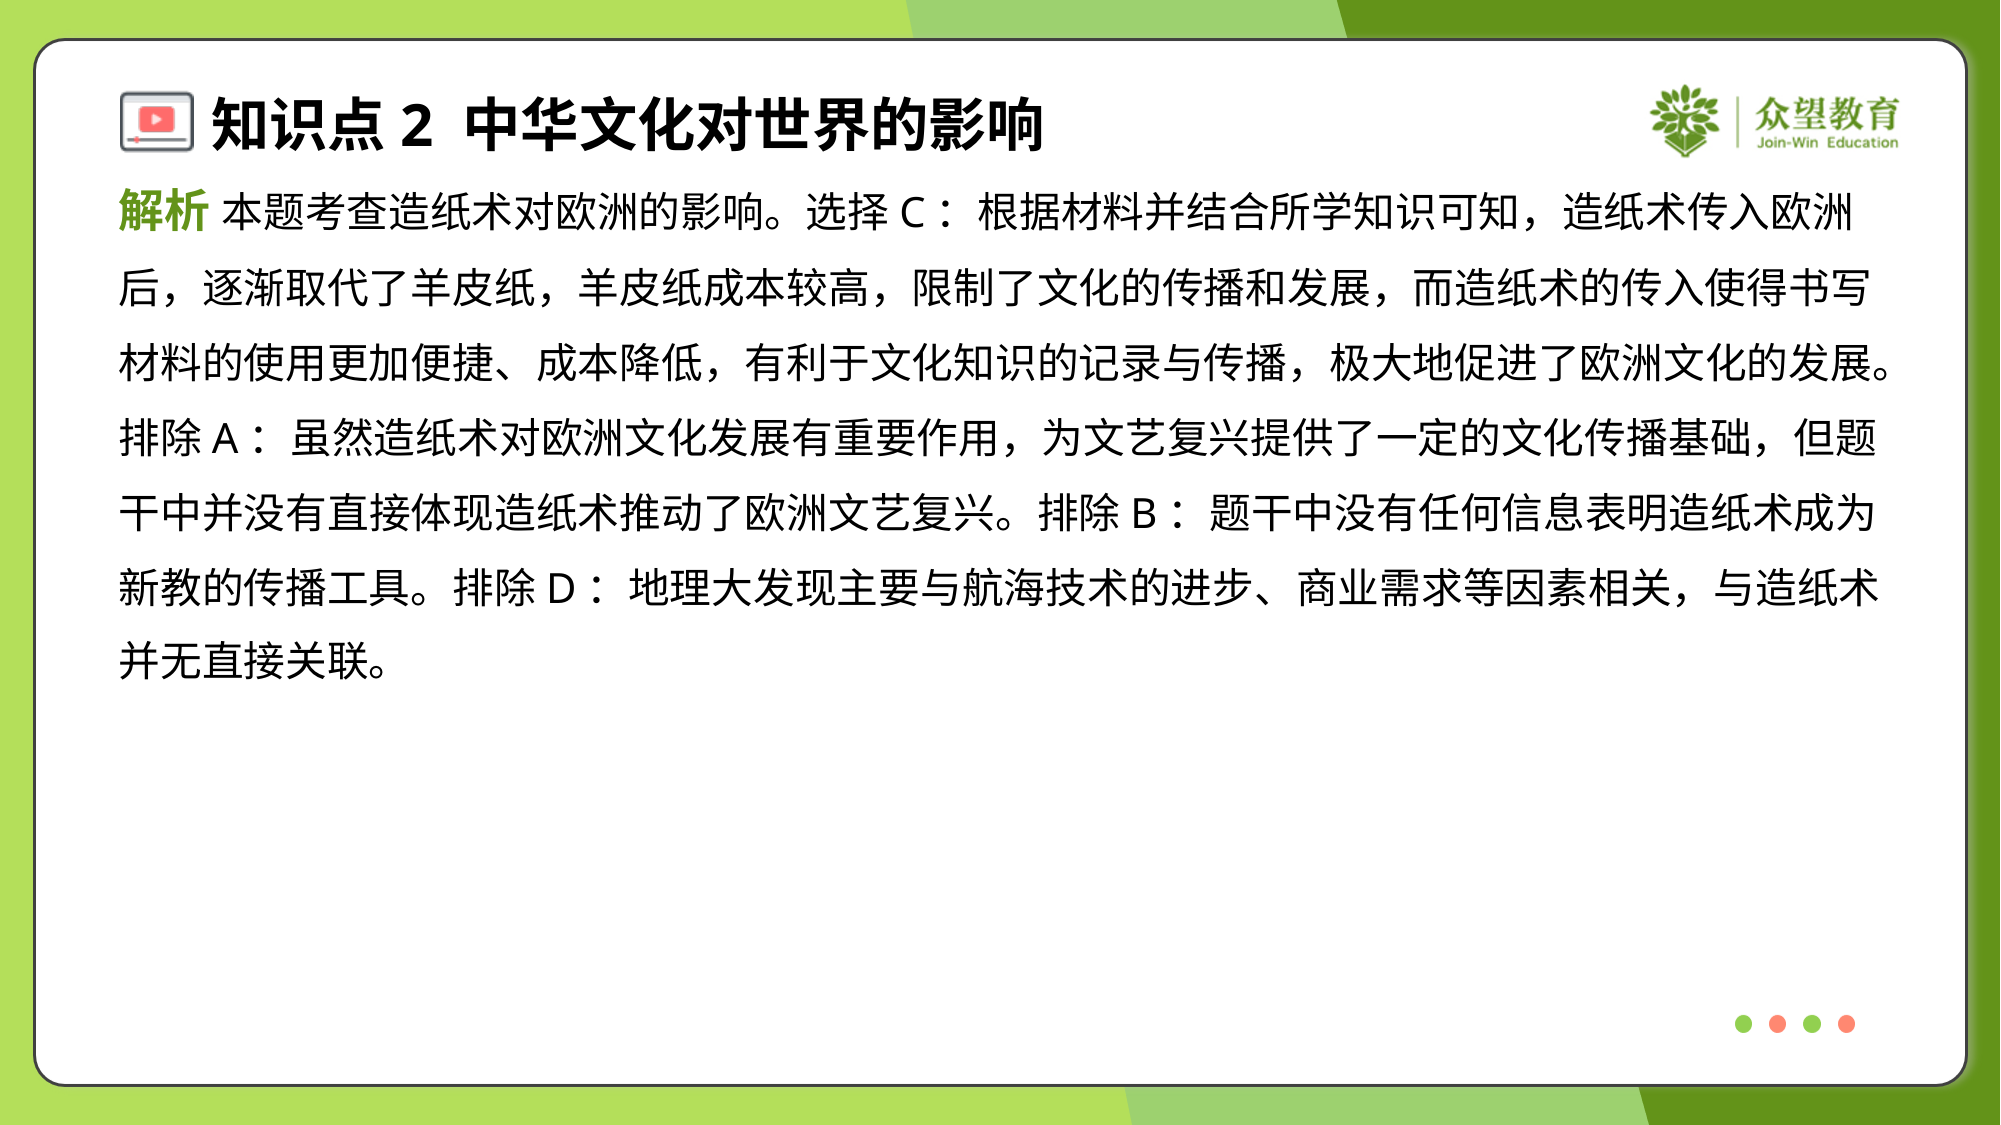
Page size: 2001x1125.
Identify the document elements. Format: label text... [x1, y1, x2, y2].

picture [0, 0, 2000, 1125]
text_box 解析 本题考查造纸术对欧洲的影响。选择C：根据材料并结合所学知识可知，造纸术传入欧洲 后，逐渐取代了羊皮纸，羊皮纸成本较高，限制了文化的传播和发展，而造纸术的传入使得书写 材料的使用更加便捷、成本降低，有利于文化知识的记录与传播，极大地促进了欧洲文化的发展。 排除A：虽然造纸术对欧洲文化发展有重要作用，为文艺复兴提供了一定的文化传播基础，但题 干中并没有直接体现造纸术推动了欧洲文艺复兴。排除B：题干中没有任何信息表明造纸术成为 新教的传播工具。排除D：地理大发现主要与航海技术的进步、商业需求等因素相关，与造纸术 并无直接关联。 [118, 159, 1883, 677]
